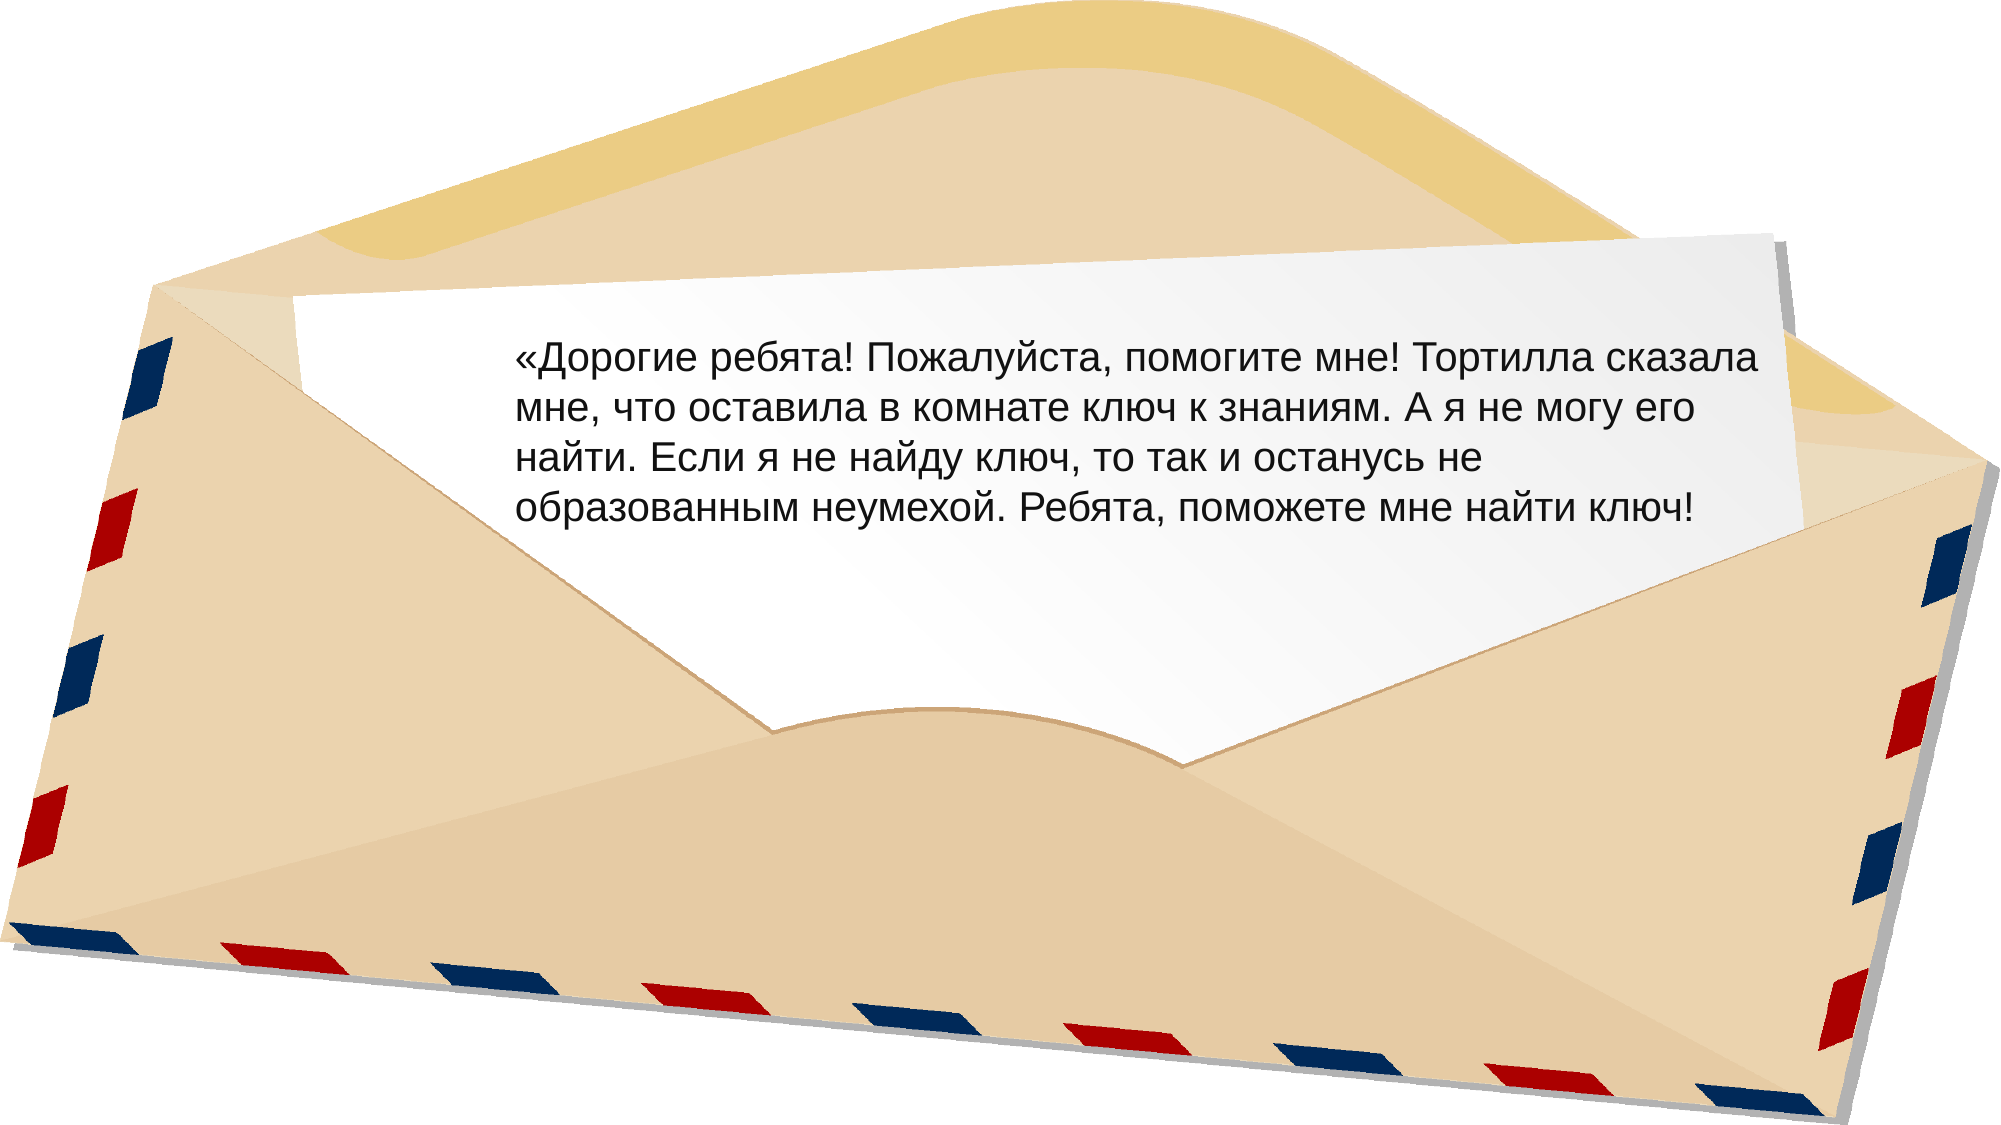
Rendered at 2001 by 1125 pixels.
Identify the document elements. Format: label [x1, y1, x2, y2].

list [0, 0, 2000, 1125]
